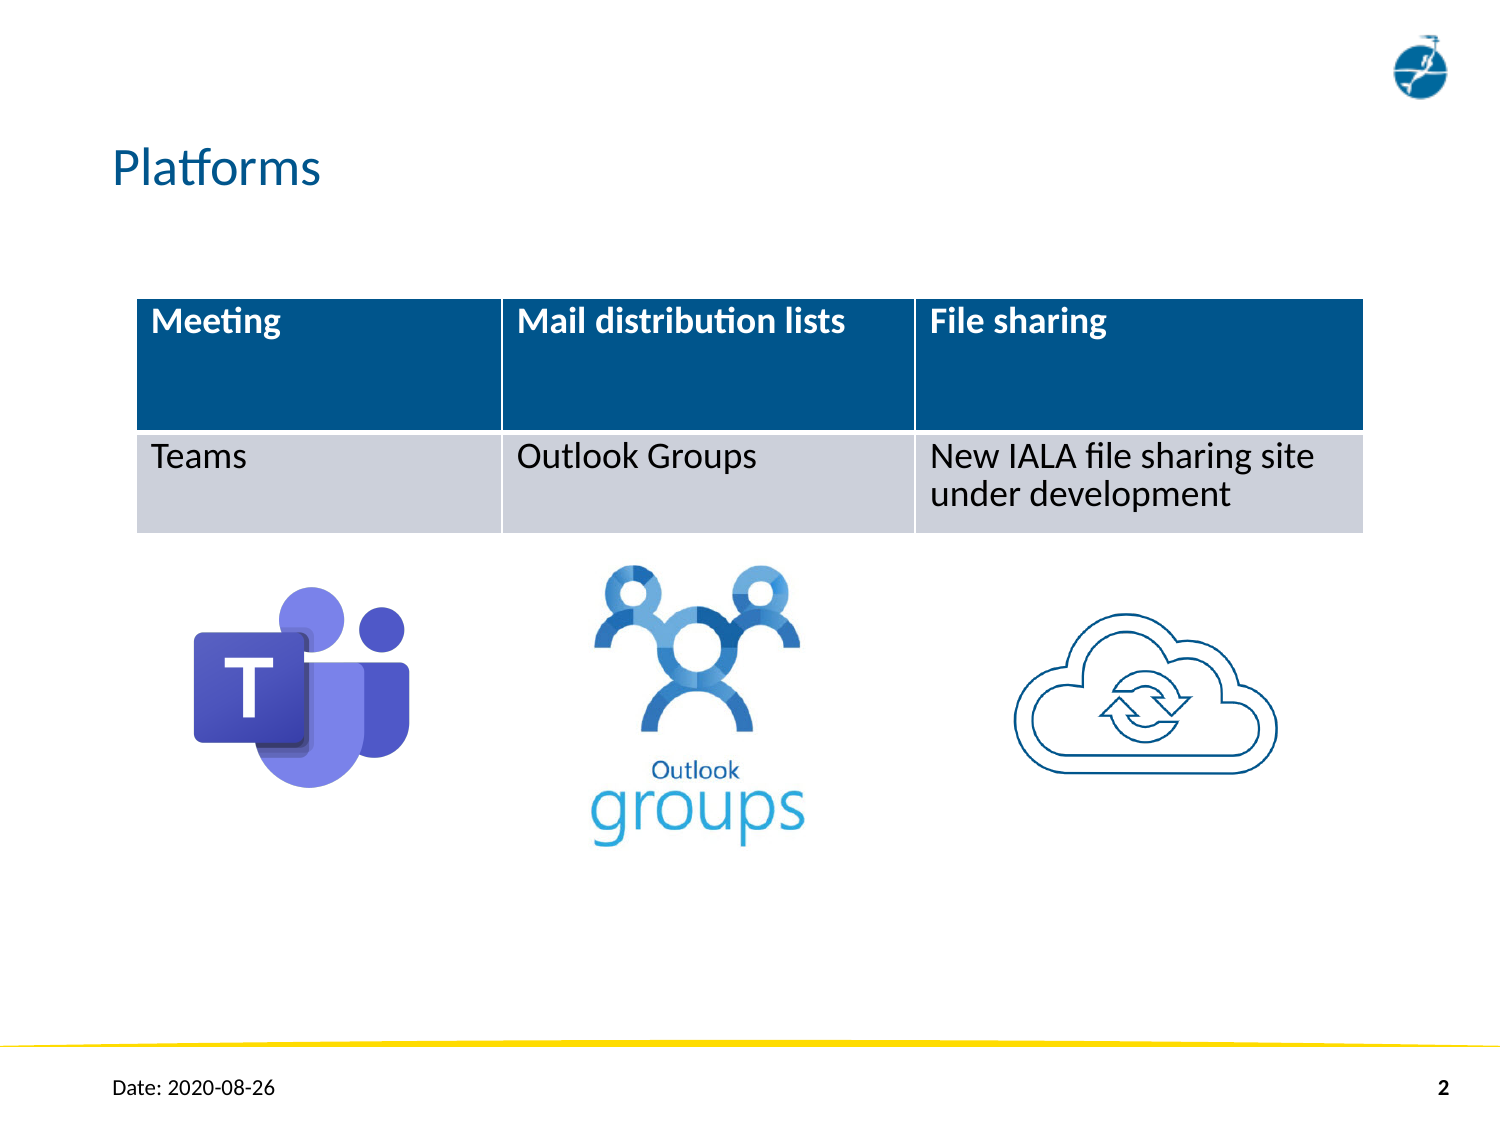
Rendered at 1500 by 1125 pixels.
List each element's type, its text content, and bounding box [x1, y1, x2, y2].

slide_number 2 [1387, 1046, 1500, 1125]
picture [1009, 557, 1282, 830]
picture [560, 537, 833, 865]
table_cell Outlook Groups [503, 435, 914, 533]
table_header File sharing [916, 299, 1363, 430]
title Platforms [112, 42, 1388, 197]
table_cell Teams [137, 435, 501, 533]
picture [76, 537, 527, 838]
table_cell New IALA file sharing site under development [916, 435, 1363, 533]
table_header Meeting [137, 299, 501, 430]
table_header Mail distribution lists [503, 299, 914, 430]
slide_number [112, 1046, 461, 1125]
